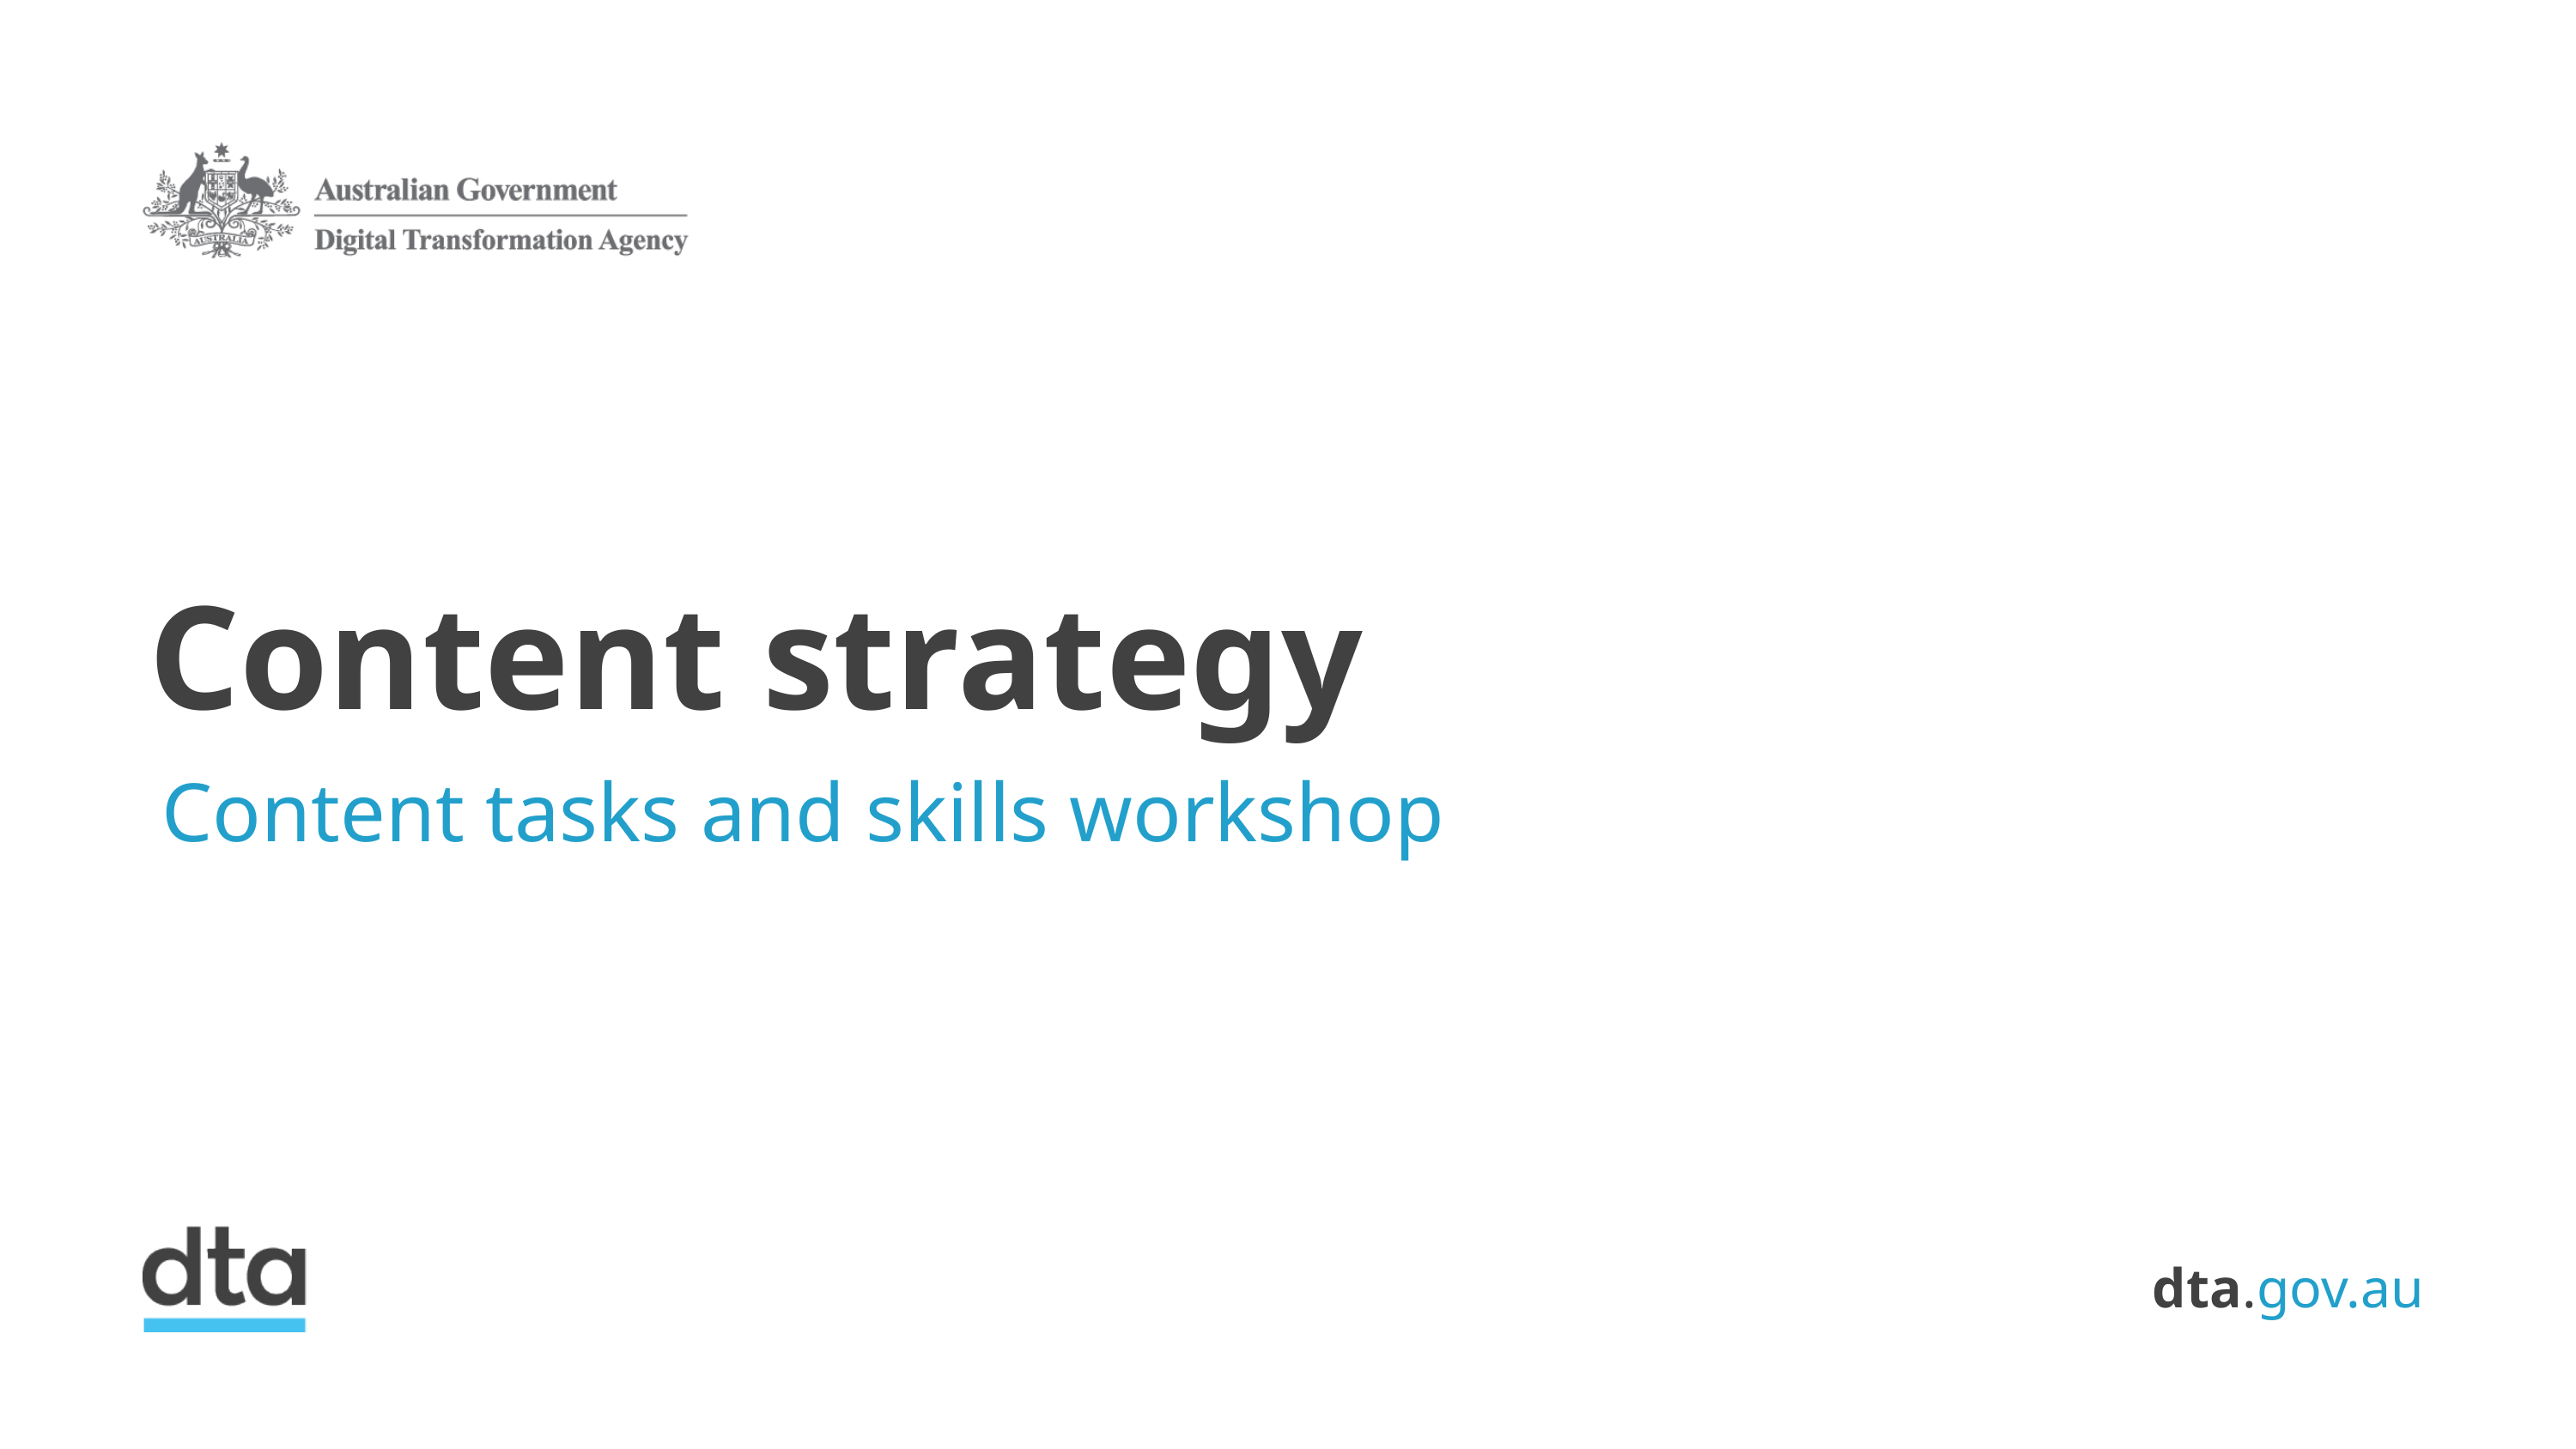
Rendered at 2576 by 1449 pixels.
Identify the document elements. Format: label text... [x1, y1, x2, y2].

subtitle Content tasks and skills workshop [143, 742, 2151, 874]
title Content strategy [130, 266, 2330, 758]
picture [143, 1226, 307, 1332]
picture [130, 129, 701, 266]
